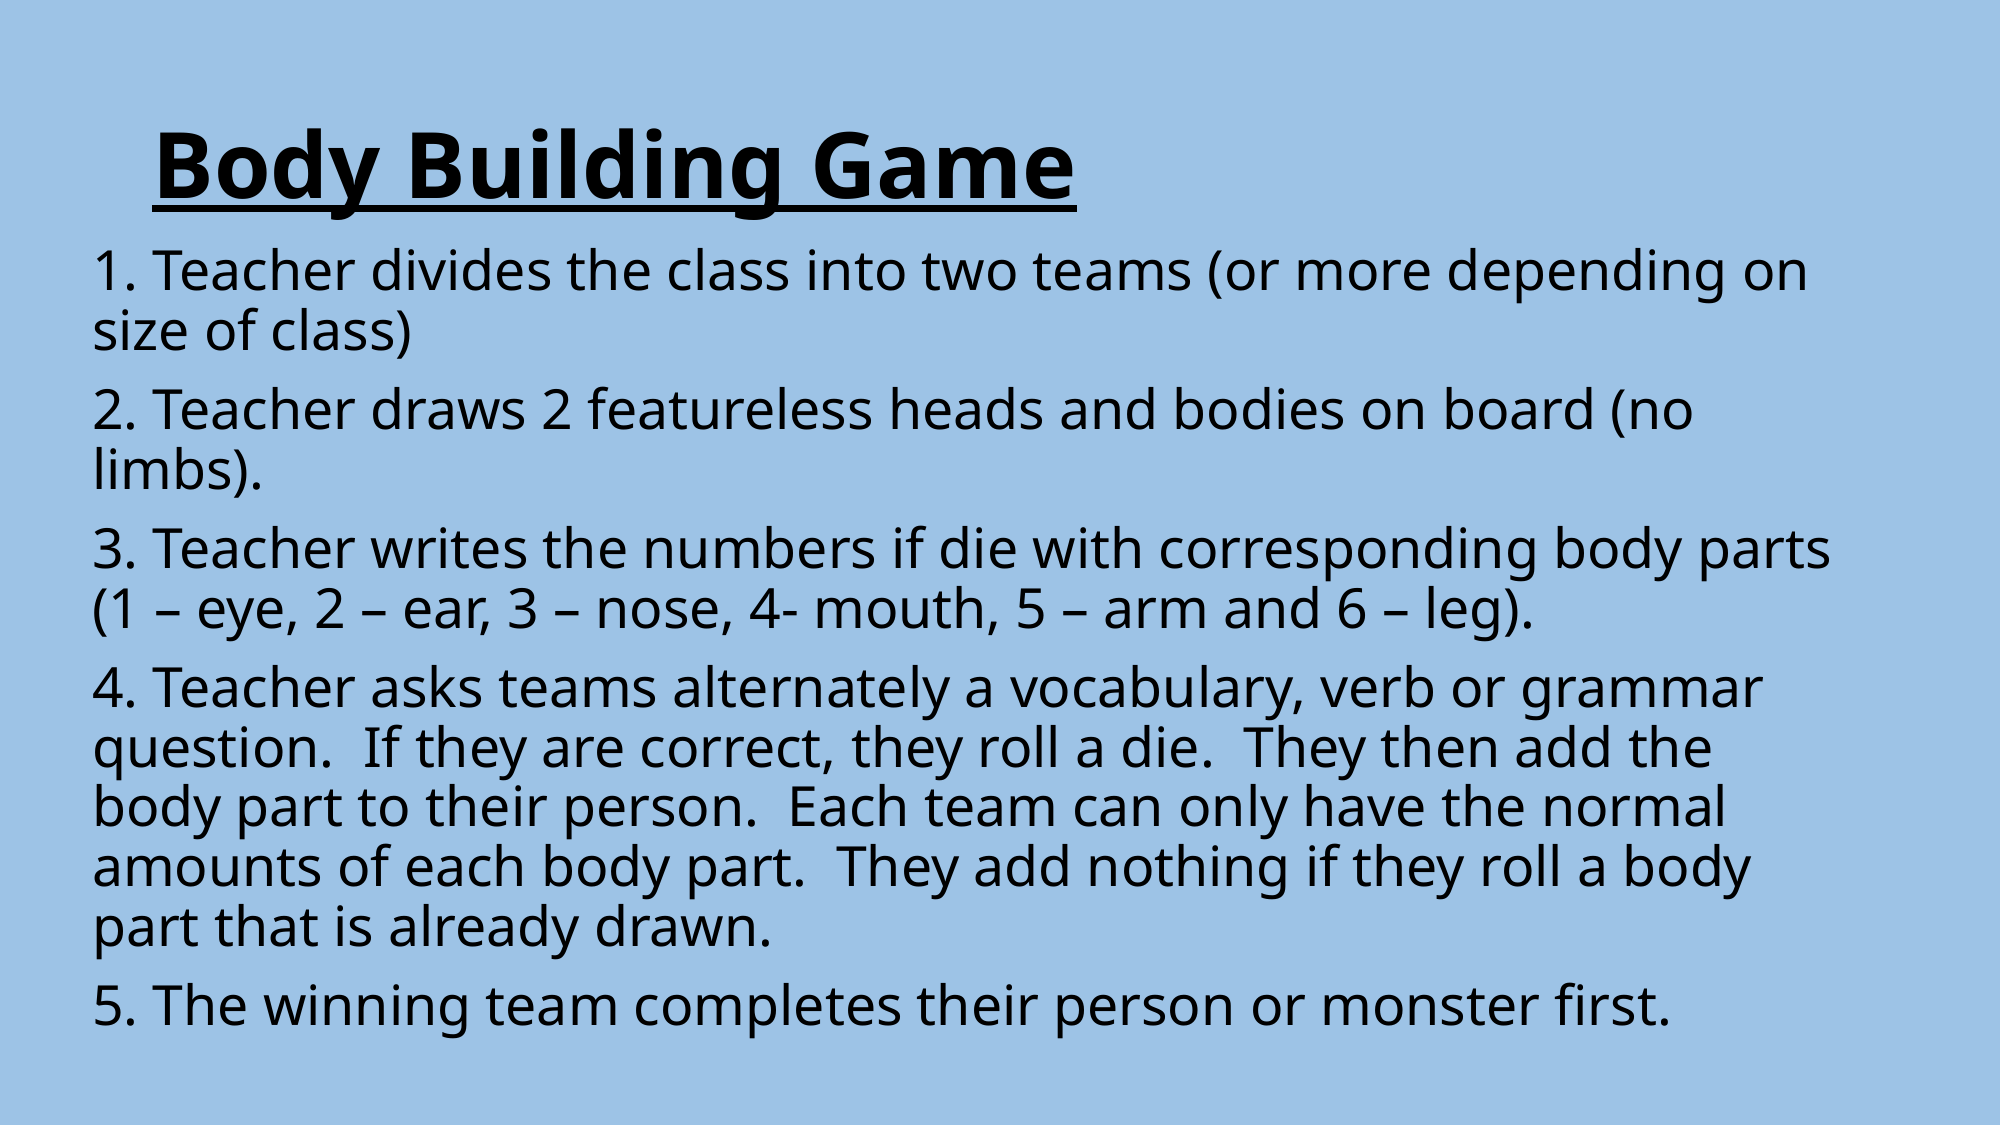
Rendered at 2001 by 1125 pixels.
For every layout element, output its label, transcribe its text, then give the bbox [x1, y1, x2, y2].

title Body Building Game [137, 59, 1863, 235]
list 1. Teacher divides the class into two teams (or more depending on size of class) 2. Teacher draws 2 featureless heads and bodies on board (no limbs). 3. Teacher writes the numbers if die with corresponding body parts (1 – eye, 2 – ear, 3 – nose, 4- mouth, 5 – arm and 6 – leg). 4. Teacher asks teams alternately a vocabulary, verb or grammar question. If they are correct, they roll a die. They then add the body part to their person. Each team can only have the normal amounts of each body part. They add nothing if they roll a body part that is already drawn. 5. The winning team completes their person or monster first. [77, 235, 1863, 1053]
